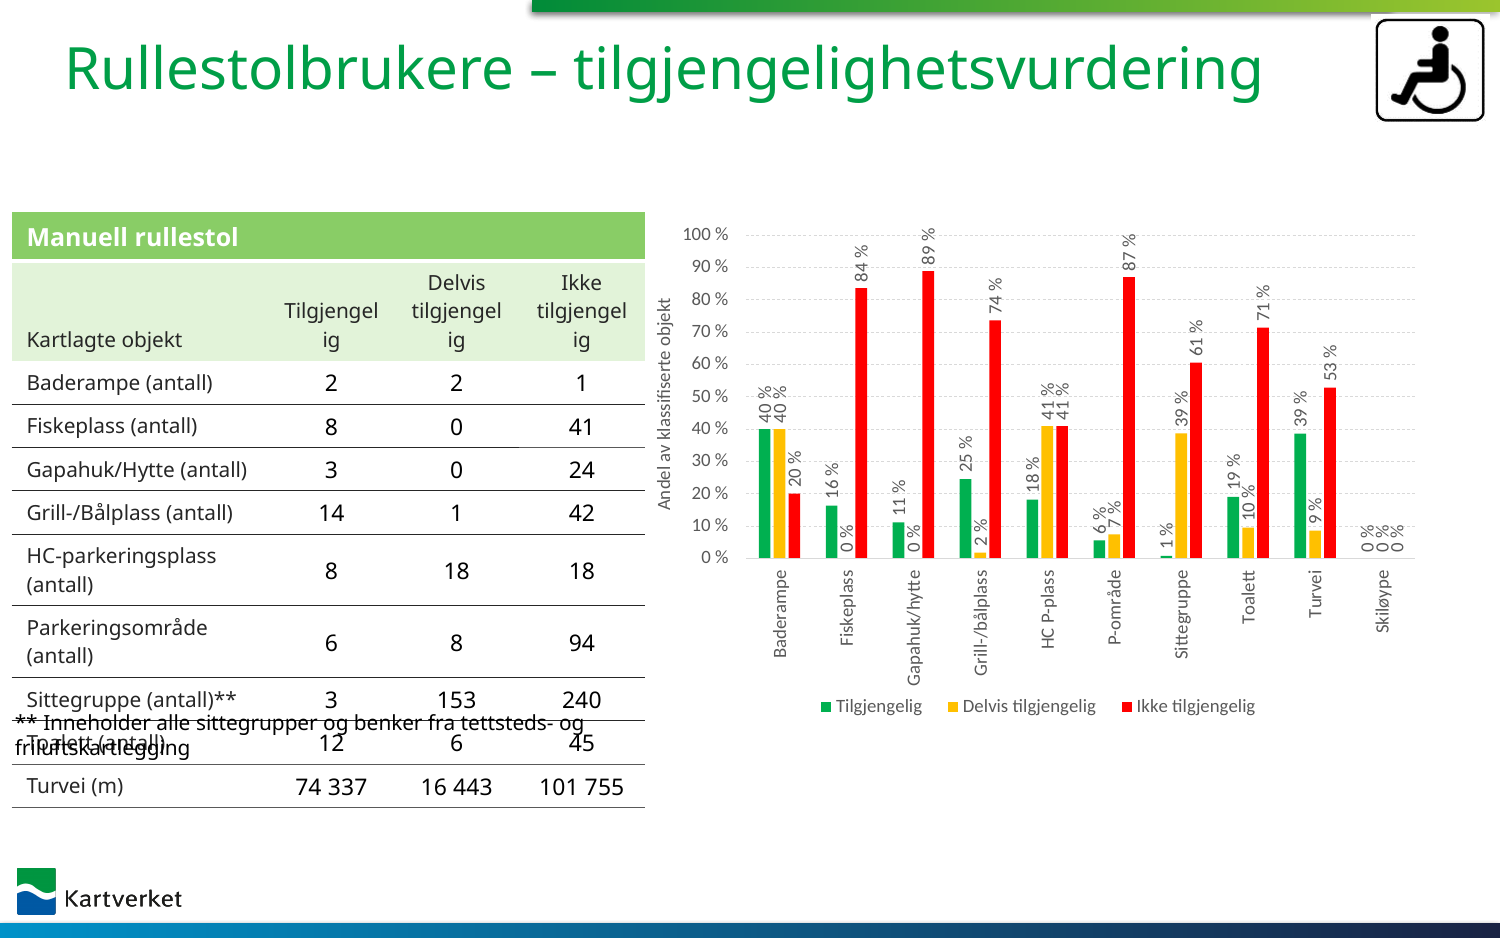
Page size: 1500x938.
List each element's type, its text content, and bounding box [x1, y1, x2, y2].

table_cell 8 [394, 606, 519, 677]
table_cell Delvis tilgjengelig [394, 263, 519, 361]
table_cell 101 755 [519, 768, 645, 807]
picture [1371, 13, 1491, 127]
table_cell 6 [269, 606, 394, 677]
table_cell 3 [269, 678, 394, 702]
text_box Rullestolbrukere – tilgjengelighetsvurdering [49, 12, 1372, 109]
table_cell 1 [519, 361, 638, 404]
table_cell Fiskeplass (antall) [12, 405, 269, 447]
table_cell 153 [394, 678, 519, 702]
table_cell Turvei (m) [12, 768, 269, 807]
table_cell 24 [519, 448, 638, 490]
table_cell Tilgjengelig [269, 263, 394, 361]
table_cell Parkeringsområde (antall) [12, 606, 269, 677]
table_cell Gapahuk/Hytte (antall) [12, 448, 269, 490]
table_cell 94 [519, 606, 638, 677]
table_cell 42 [519, 491, 638, 534]
table_cell 0 [394, 448, 519, 490]
table_cell 74 337 [269, 768, 394, 807]
table_cell 8 [269, 535, 394, 605]
table_cell Baderampe (antall) [12, 361, 269, 404]
picture [643, 218, 1427, 728]
table_cell Grill-/Bålplass (antall) [12, 491, 269, 534]
table_cell 2 [394, 361, 519, 404]
table_cell Ikke tilgjengelig [519, 263, 638, 361]
table_cell 16 443 [394, 768, 519, 807]
table_cell 14 [269, 491, 394, 534]
table_cell HC-parkeringsplass (antall) [12, 535, 269, 605]
table_cell 41 [519, 405, 638, 447]
table_cell Kartlagte objekt [12, 263, 269, 361]
table_cell Sittegruppe (antall)** [12, 678, 269, 702]
text_box ** Inneholder alle sittegrupper og benker fra tettsteds- og friluftskartlegging [0, 702, 745, 768]
table_cell 1 [394, 491, 519, 534]
table_cell 18 [519, 535, 638, 605]
table_cell 8 [269, 405, 394, 447]
table_header Manuell rullestol [12, 212, 645, 259]
table_cell 240 [519, 678, 638, 702]
table_cell 2 [269, 361, 394, 404]
table_cell 3 [269, 448, 394, 490]
table_cell 0 [394, 405, 519, 447]
table_cell 18 [394, 535, 519, 605]
